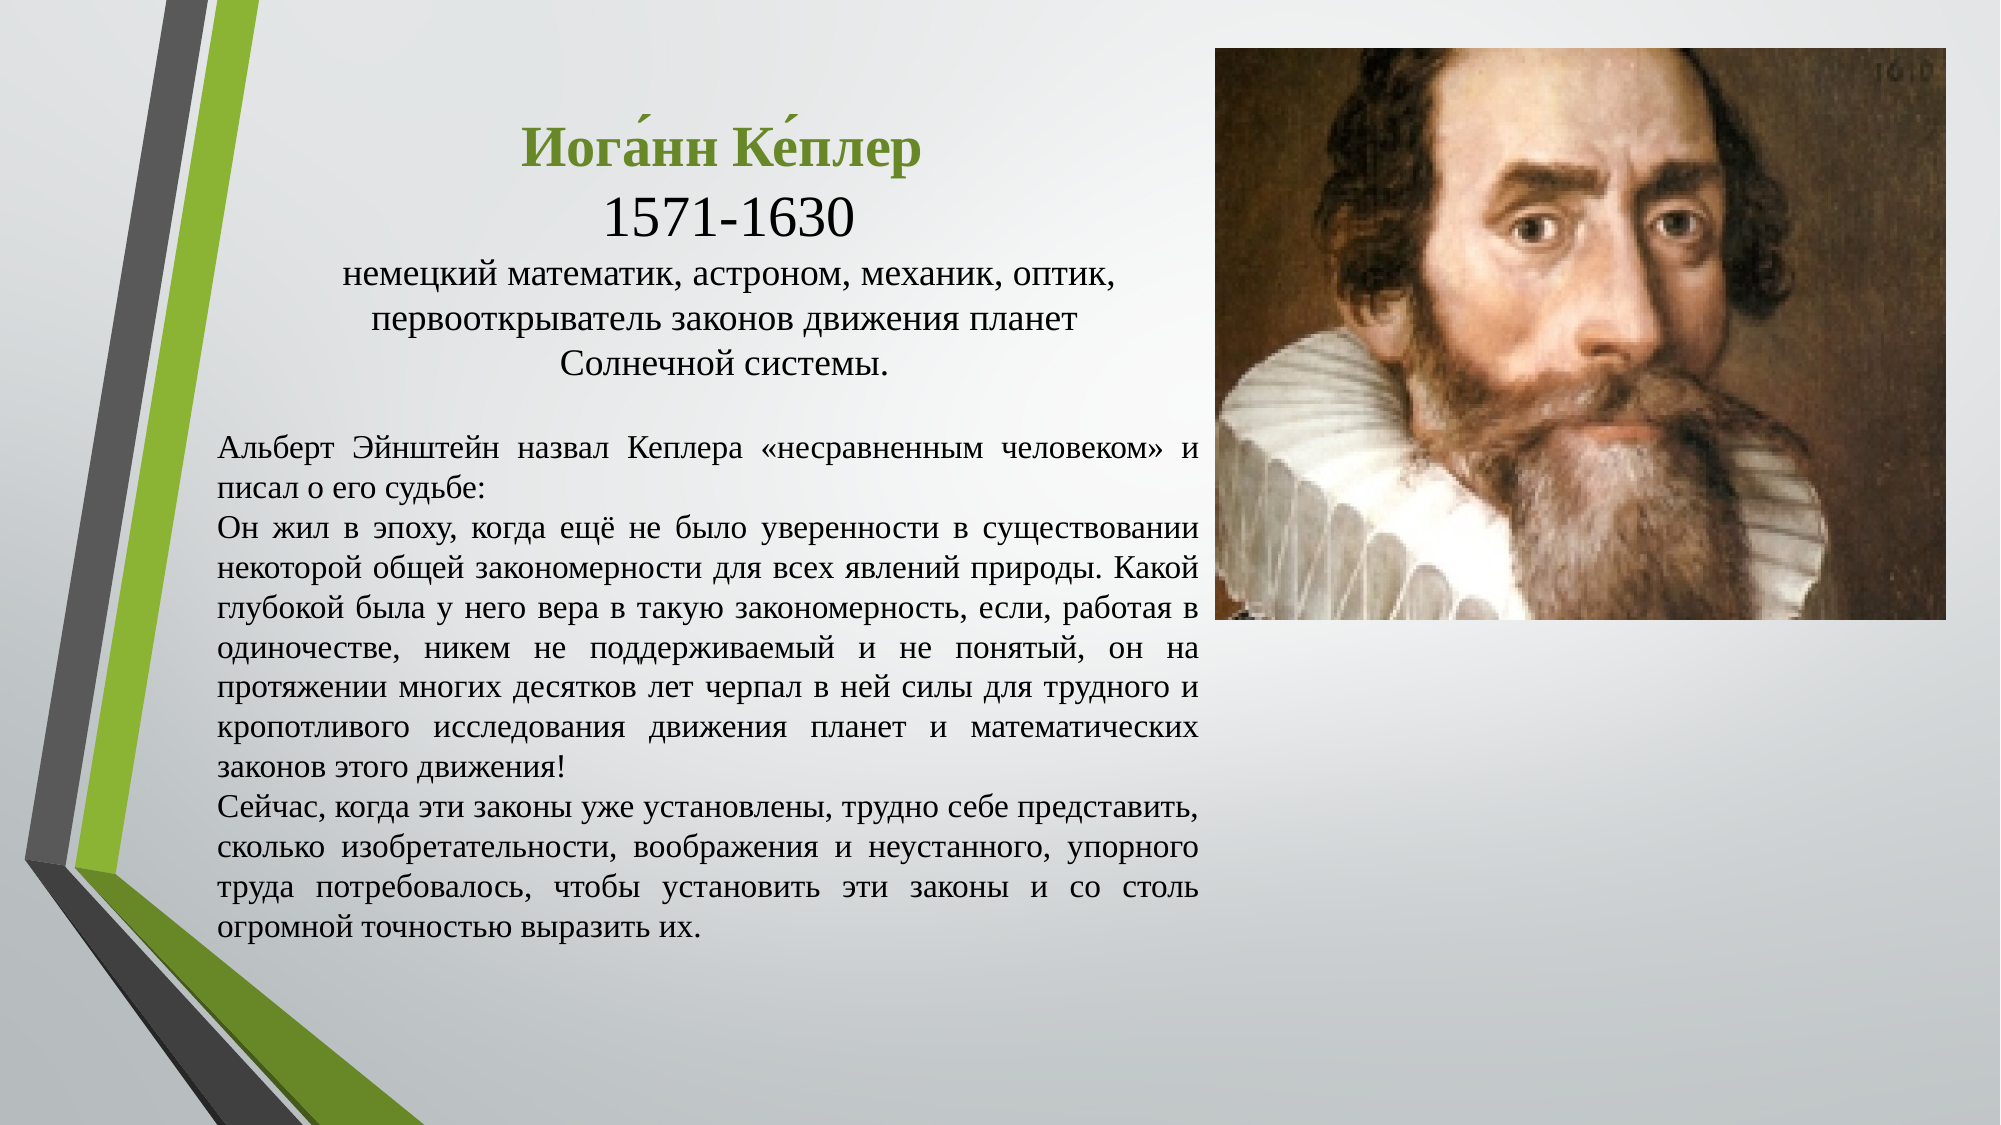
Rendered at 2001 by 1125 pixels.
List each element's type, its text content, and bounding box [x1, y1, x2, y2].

text_box Альберт Эйнштейн назвал Кеплера «несравненным человеком» и писал о его судьбе: Он жил в эпоху, когда ещё не было уверенности в существовании некоторой общей закономерности для всех явлений природы. Какой глубокой была у него вера в такую закономерность, если, работая в одиночестве, никем не поддерживаемый и не понятый, он на протяжении многих десятков лет черпал в ней силы для трудного и кропотливого исследования движения планет и математических законов этого движения! Сейчас, когда эти законы уже установлены, трудно себе представить, сколько изобретательности, воображения и неустанного, упорного труда потребовалось, чтобы установить эти законы и со столь огромной точностью выразить их. [202, 417, 1216, 952]
title Иога́нн Ке́плер 1571-1630 немецкий математик, астроном, механик, оптик, первооткрыватель законов движения планет Солнечной системы. [243, 48, 1215, 417]
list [1215, 48, 1946, 621]
